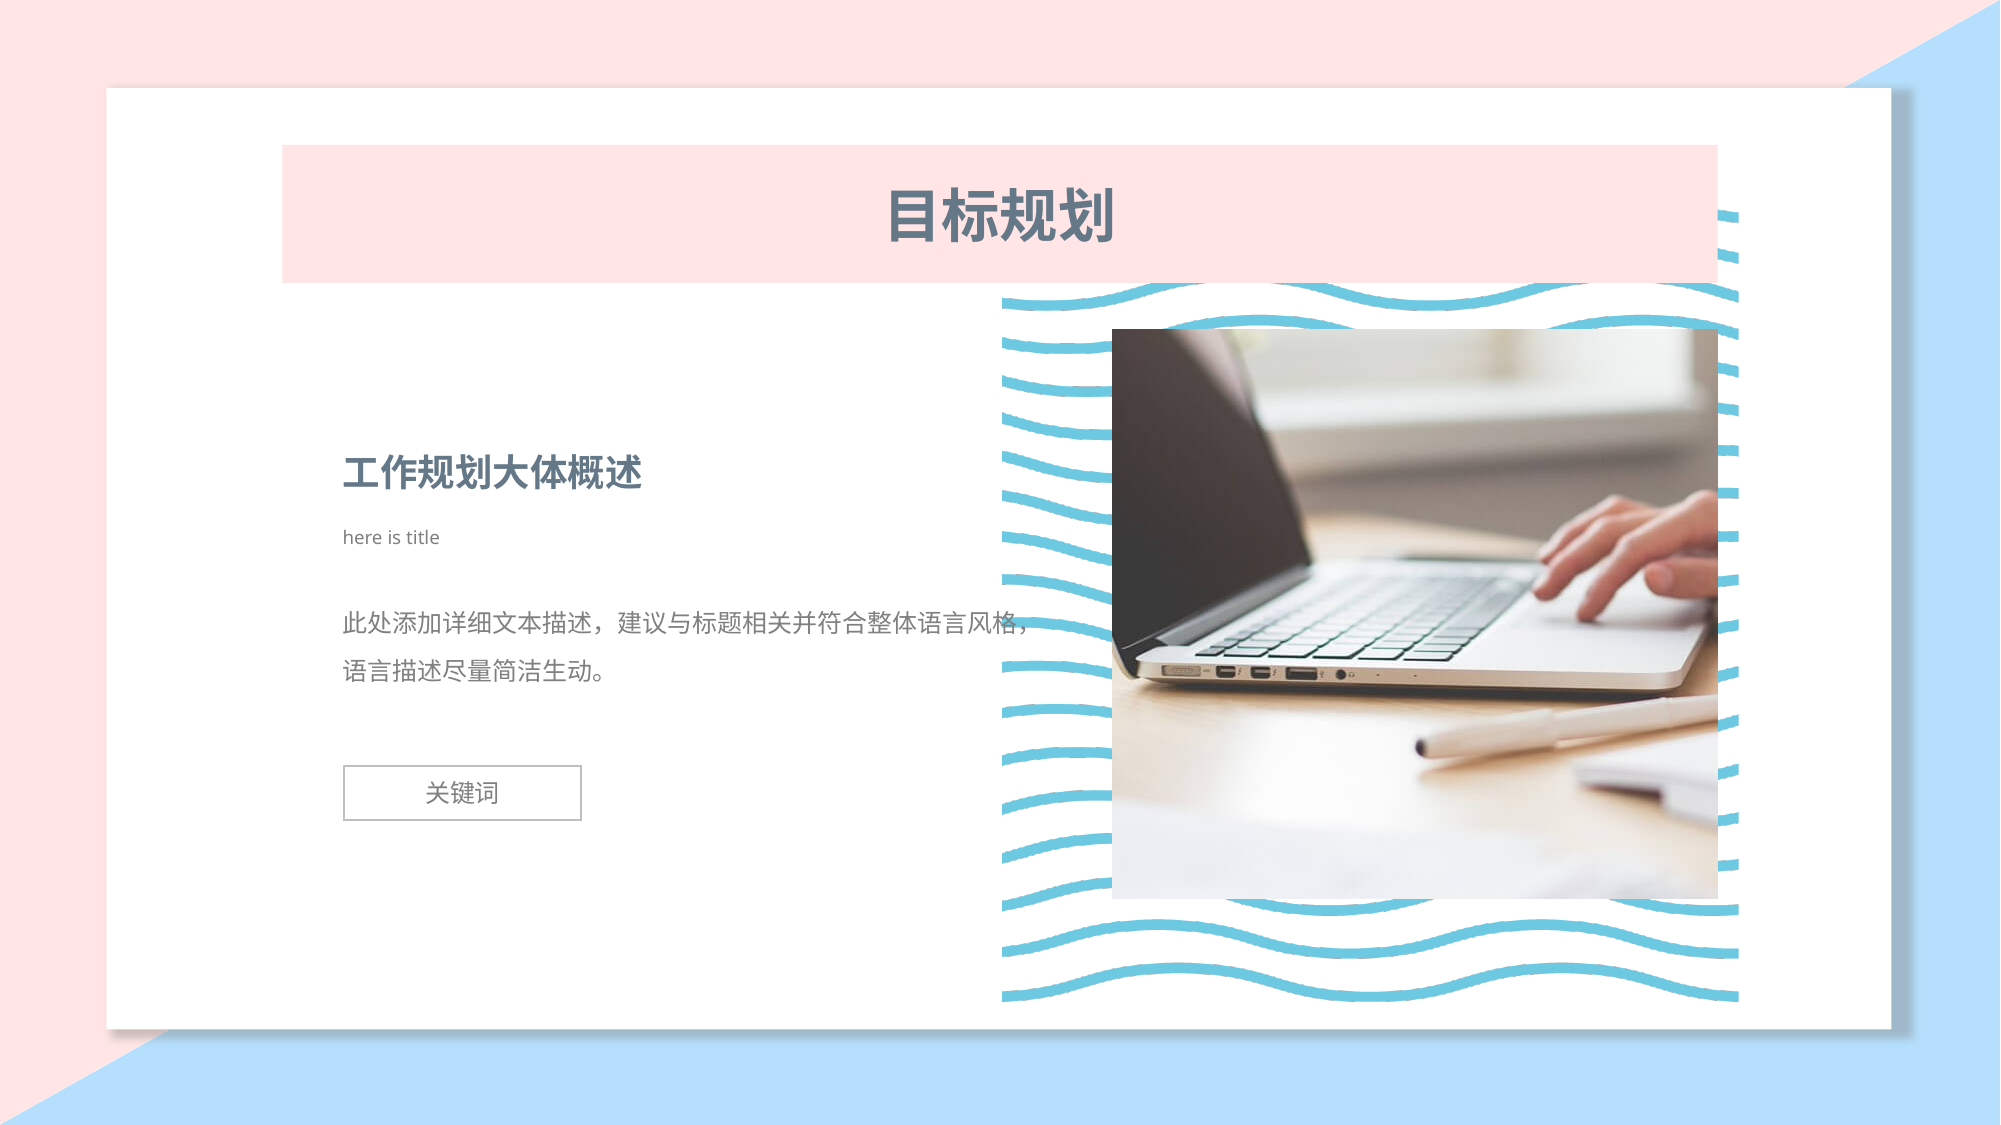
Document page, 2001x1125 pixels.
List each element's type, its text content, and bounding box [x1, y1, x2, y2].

picture [1002, 185, 1739, 1002]
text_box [327, 441, 1040, 820]
text_box 目标规划 [281, 144, 1719, 284]
